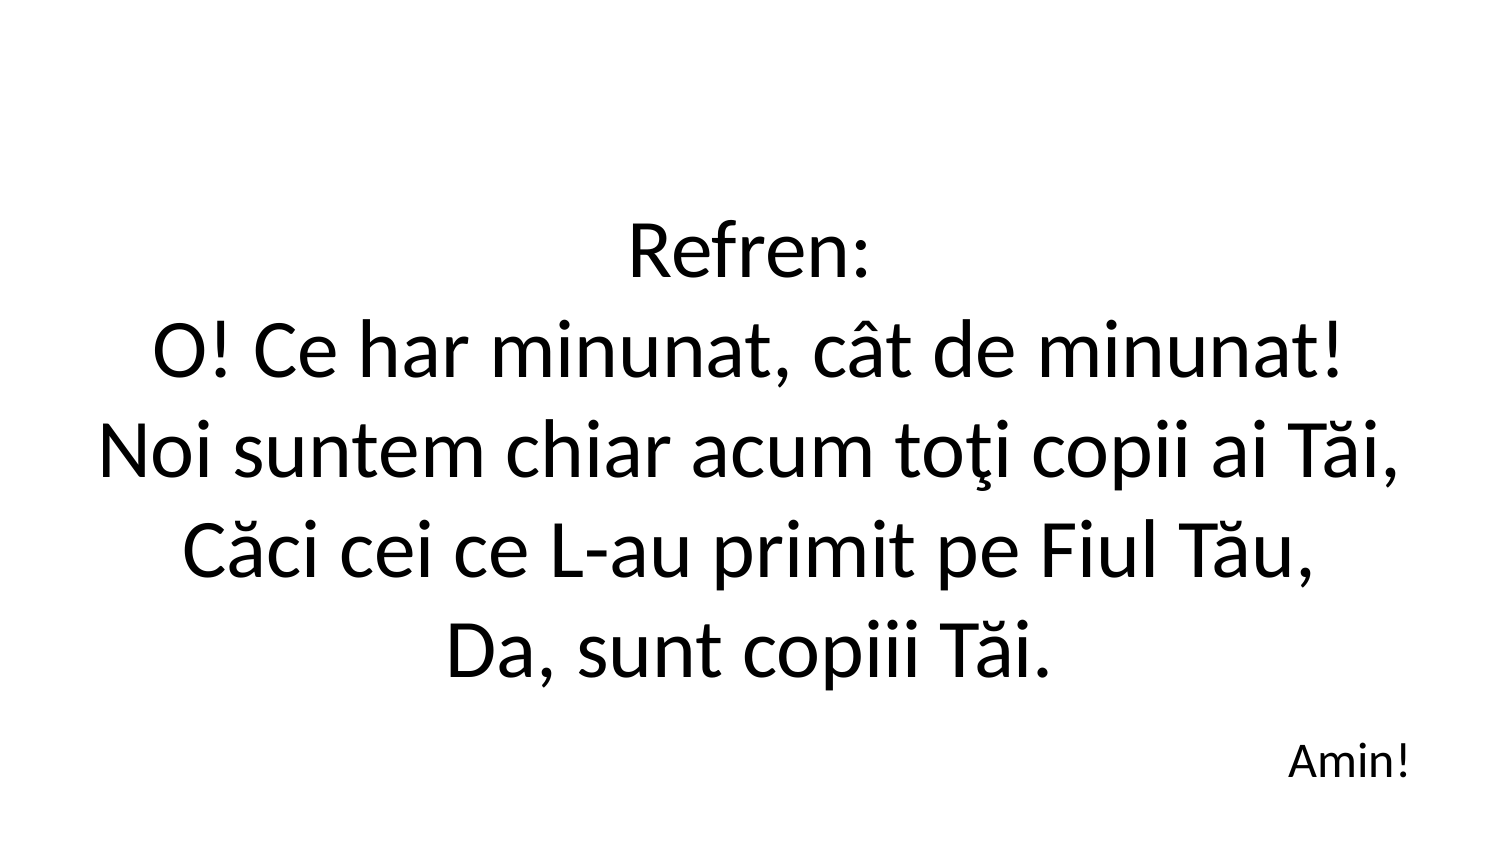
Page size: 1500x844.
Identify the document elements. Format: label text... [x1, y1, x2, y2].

text_box Refren: O! Ce har minunat, cât de minunat! Noi suntem chiar acum toţi copii ai Tăi, Căci cei ce L-au primit pe Fiul Tău, Da, sunt copiii Tăi. [82, 142, 1418, 702]
text_box Amin! [1273, 674, 1427, 795]
